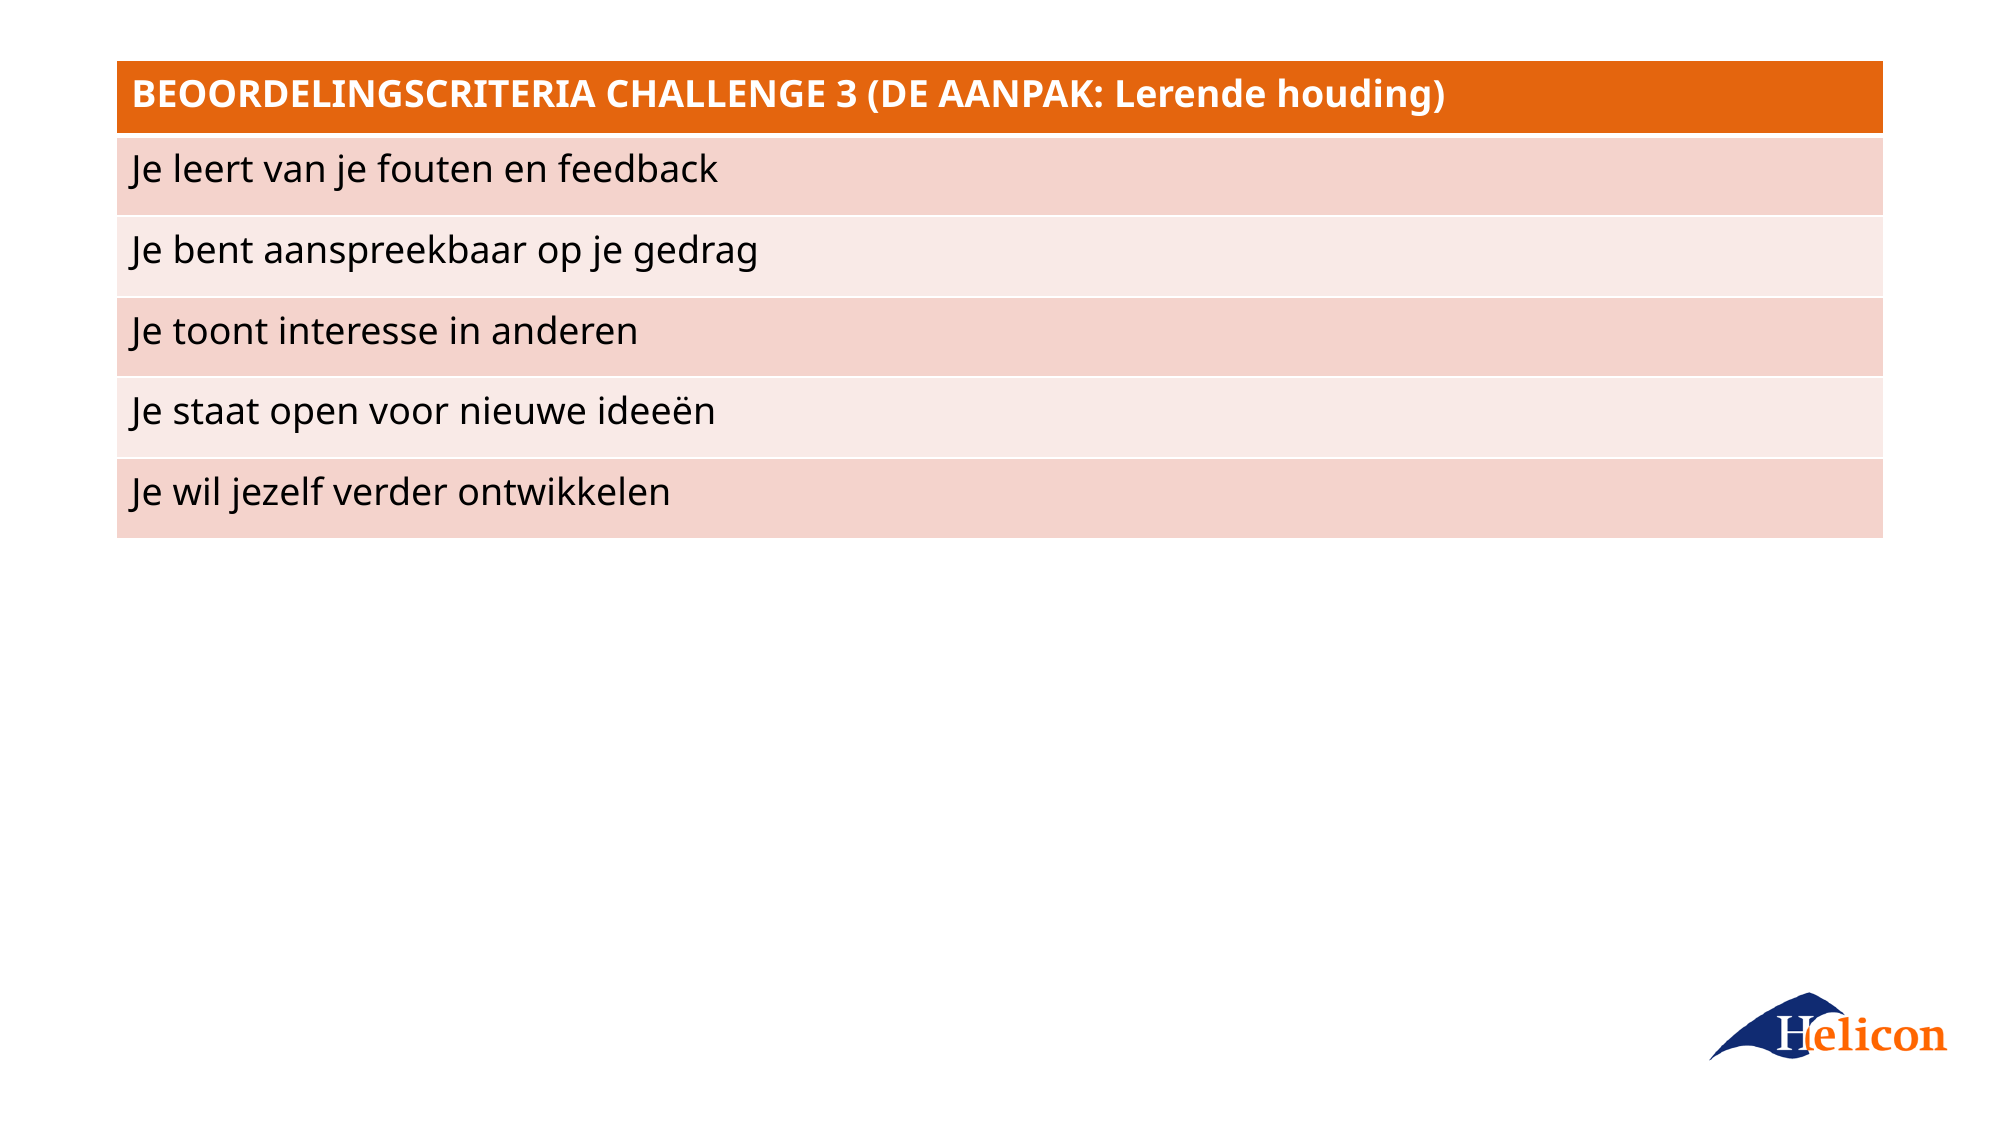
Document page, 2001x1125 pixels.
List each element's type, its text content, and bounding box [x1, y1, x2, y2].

table_cell Je wil jezelf verder ontwikkelen [117, 459, 1883, 538]
table_cell Je toont interesse in anderen [117, 298, 1883, 376]
table_cell Je staat open voor nieuwe ideeën [117, 378, 1883, 457]
picture [1671, 952, 2000, 1125]
table_cell Je leert van je fouten en feedback [117, 138, 1883, 215]
table_header BEOORDELINGSCRITERIA CHALLENGE 3 (DE AANPAK: Lerende houding) [117, 61, 1883, 133]
table_cell Je bent aanspreekbaar op je gedrag [117, 217, 1883, 296]
